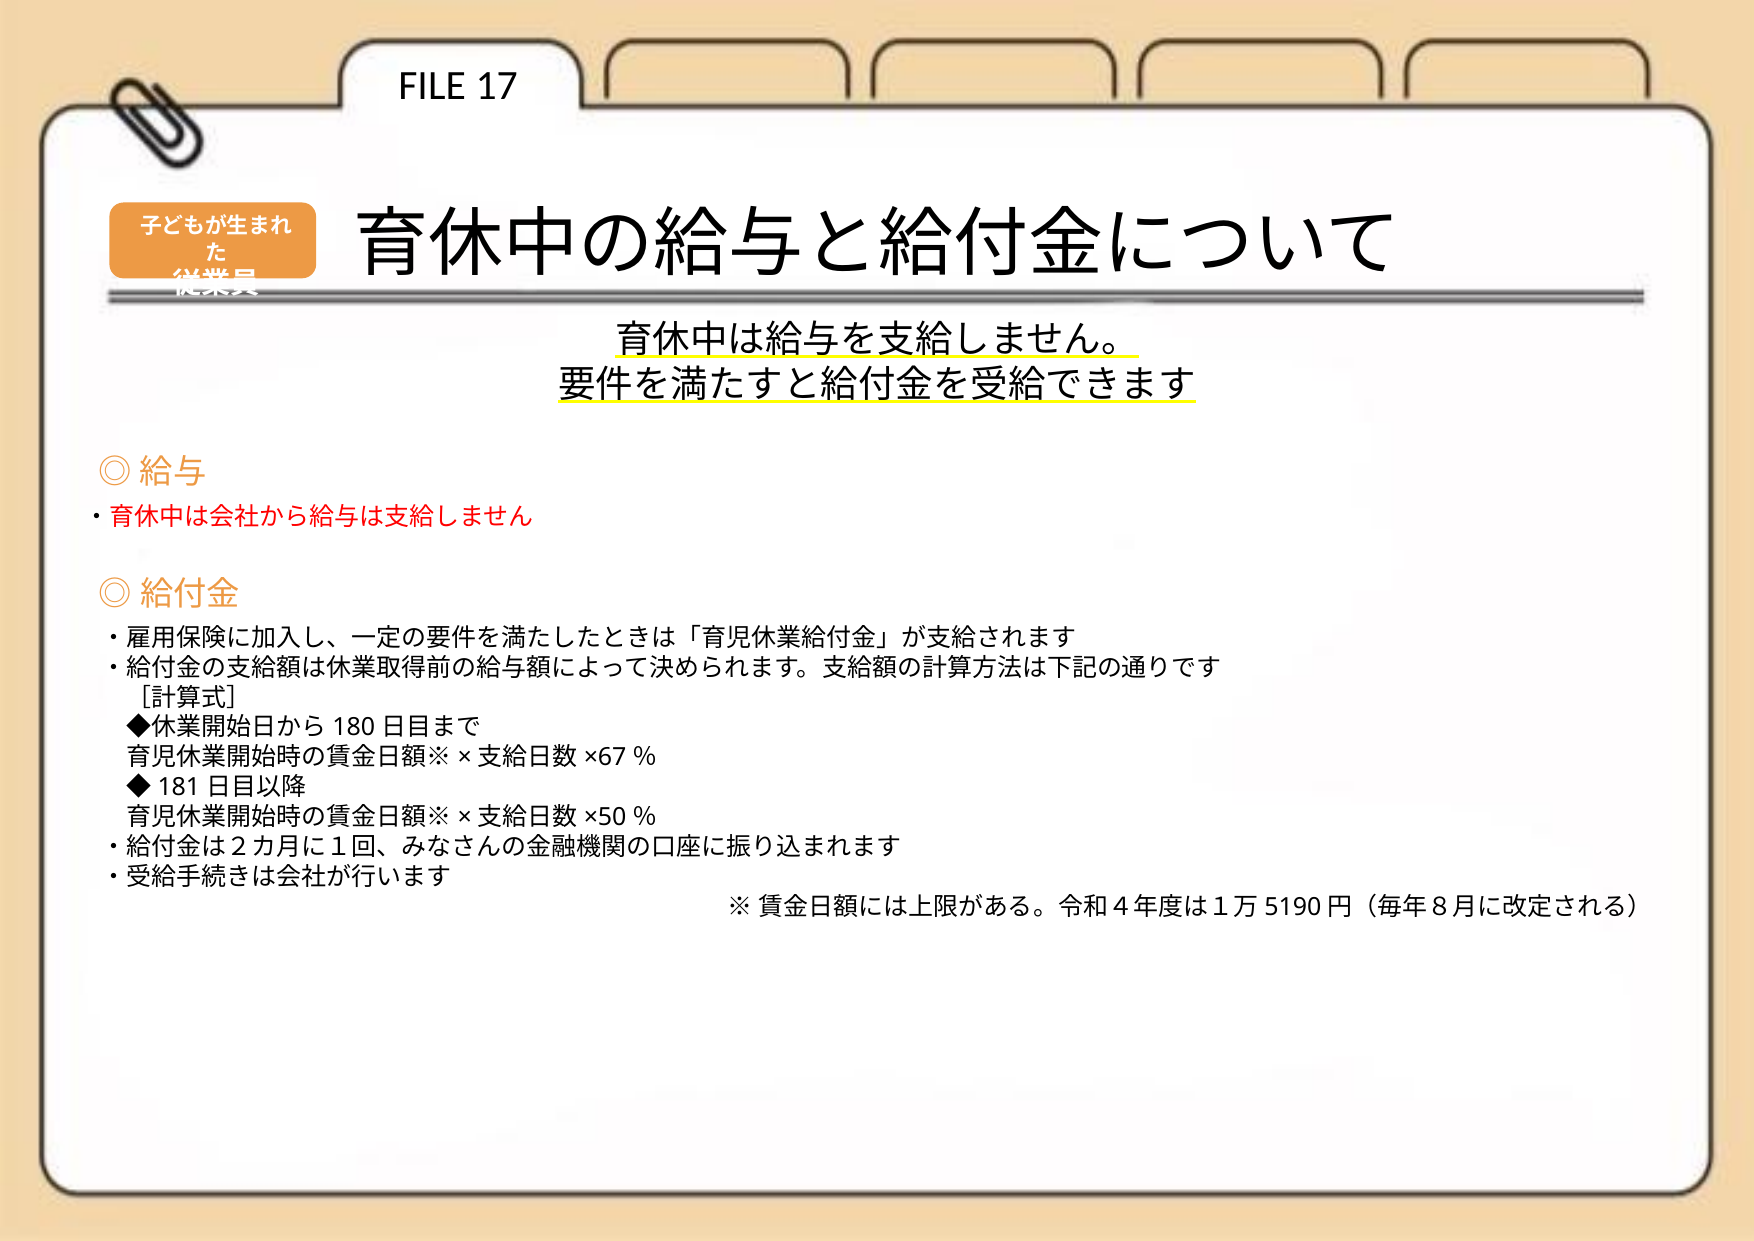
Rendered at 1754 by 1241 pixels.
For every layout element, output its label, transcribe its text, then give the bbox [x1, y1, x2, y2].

text_box 子どもが生まれた 従業員 [117, 204, 315, 307]
text_box ◎給与 [83, 443, 222, 492]
text_box ・雇用保険に加入し、一定の要件を満たしたときは「育児休業給付金」が支給されます ・給付金の支給額は休業取得前の給与額によって決められます。支給額の計算方法は下記の通りです ［計算式］ ◆休業開始日から180日目まで 育児休業開始時の賃金日額※×支給日数×67％ ◆181日目以降 育児休業開始時の賃金日額※×支給日数×50％ ・給付金は２カ月に１回、みなさんの金融機関の口座に振り込まれます ・受給手続きは会社が行います ※賃金日額には上限がある。令和４年度は１万5190円（毎年８月に改定される） [86, 613, 1667, 928]
text_box 育休中の給与と給付金について [338, 186, 1416, 292]
text_box 育休中は給与を支給しません。 要件を満たすと給付金を受給できます [543, 307, 1211, 412]
text_box FILE 17 [383, 50, 533, 115]
text_box ・育休中は会社から給与は支給しません [69, 492, 549, 538]
text_box ◎給付金 [84, 564, 255, 620]
picture [0, 0, 1754, 1241]
text_box [109, 202, 309, 277]
